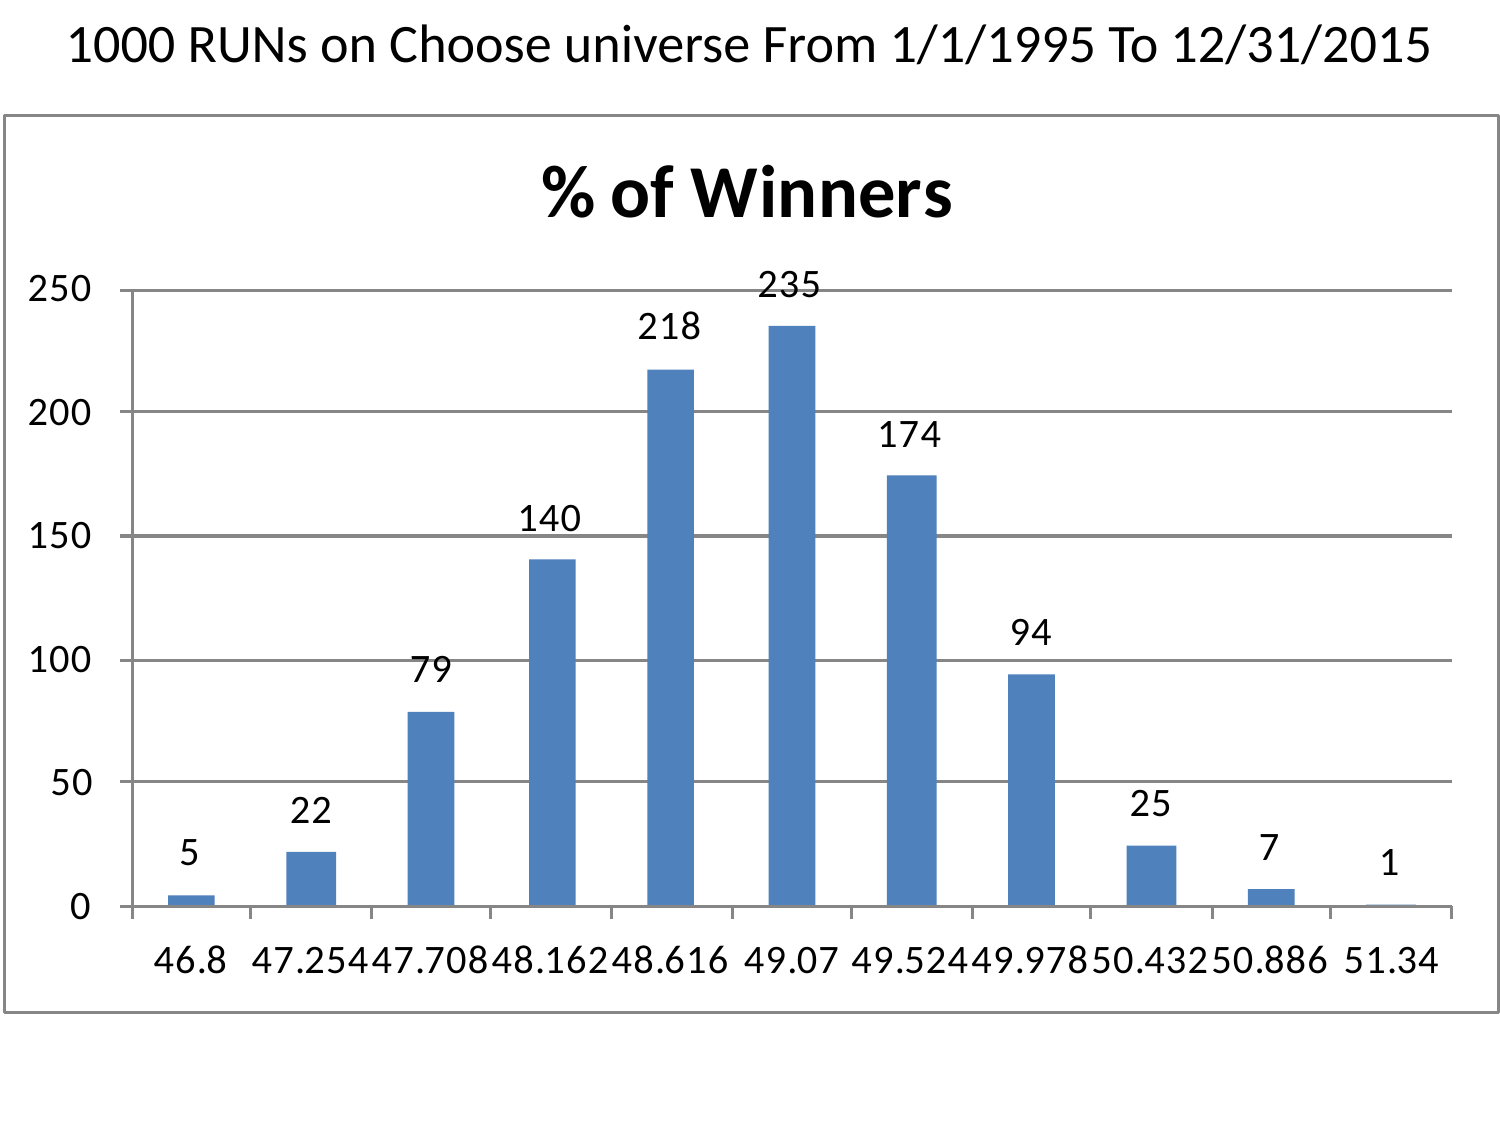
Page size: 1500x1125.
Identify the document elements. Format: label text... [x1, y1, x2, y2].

text_box 1000 RUNs on Choose universe From 1/1/1995 To 12/31/2015 [0, 0, 1500, 81]
picture [0, 110, 1500, 1014]
